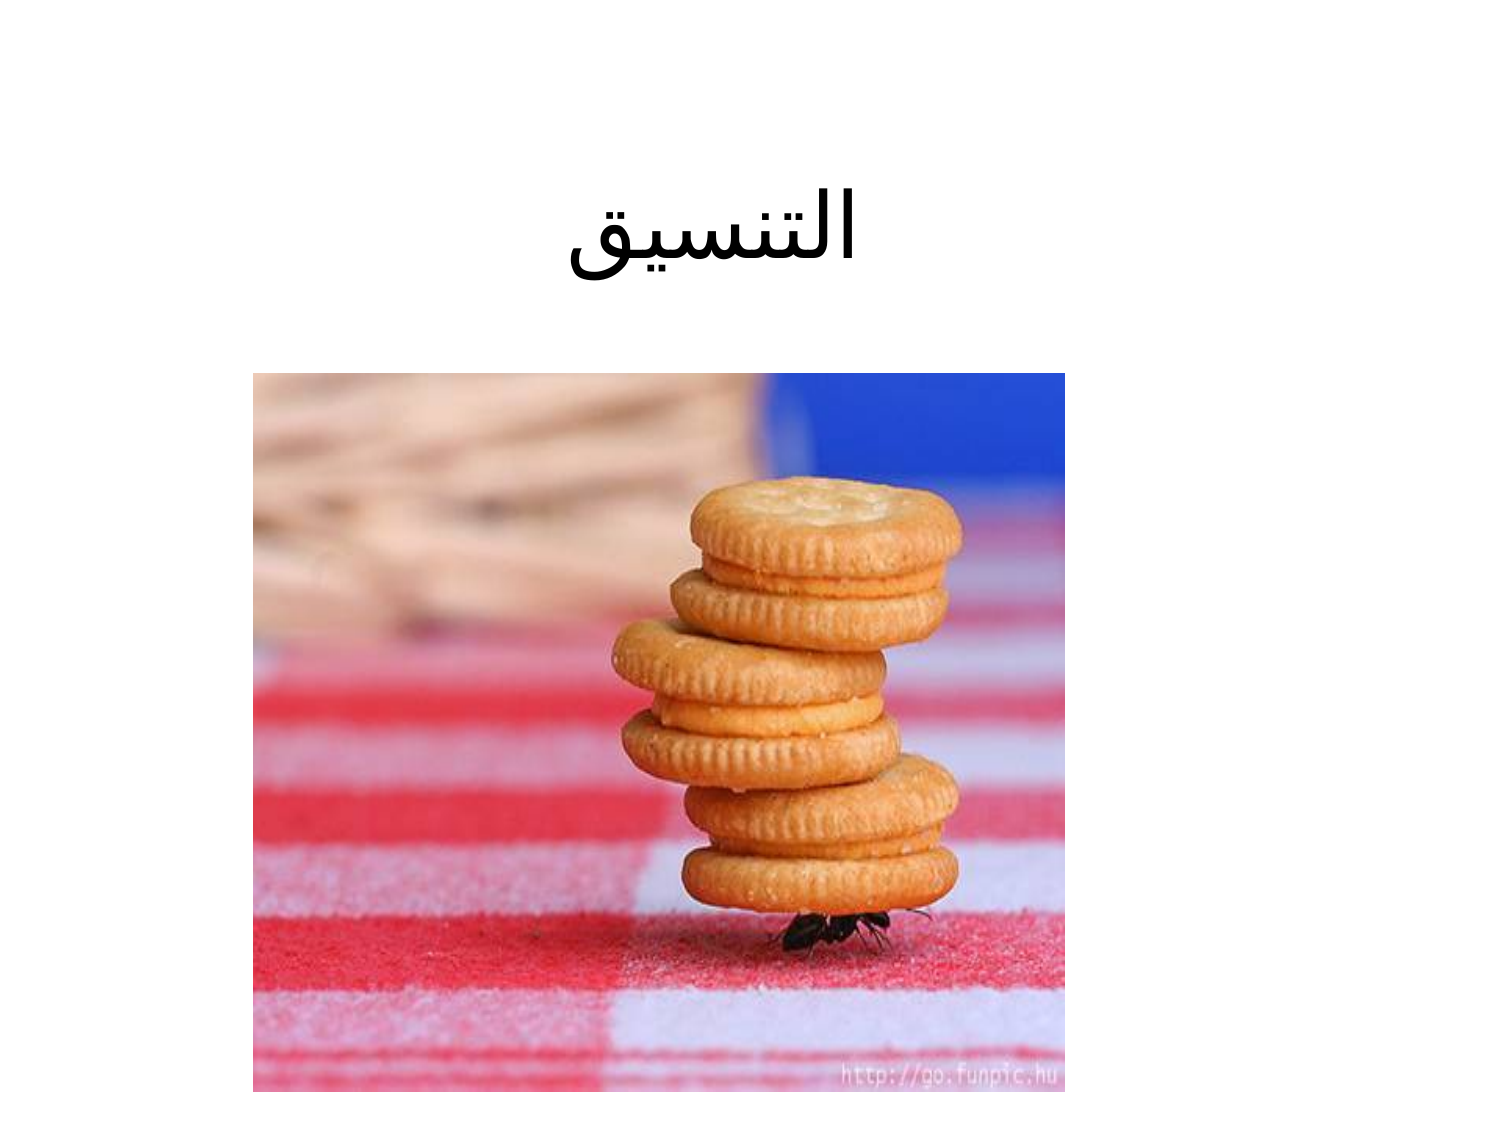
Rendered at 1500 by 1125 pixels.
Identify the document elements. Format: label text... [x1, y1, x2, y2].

title التنسيق [76, 101, 1353, 344]
picture [253, 373, 1065, 1092]
